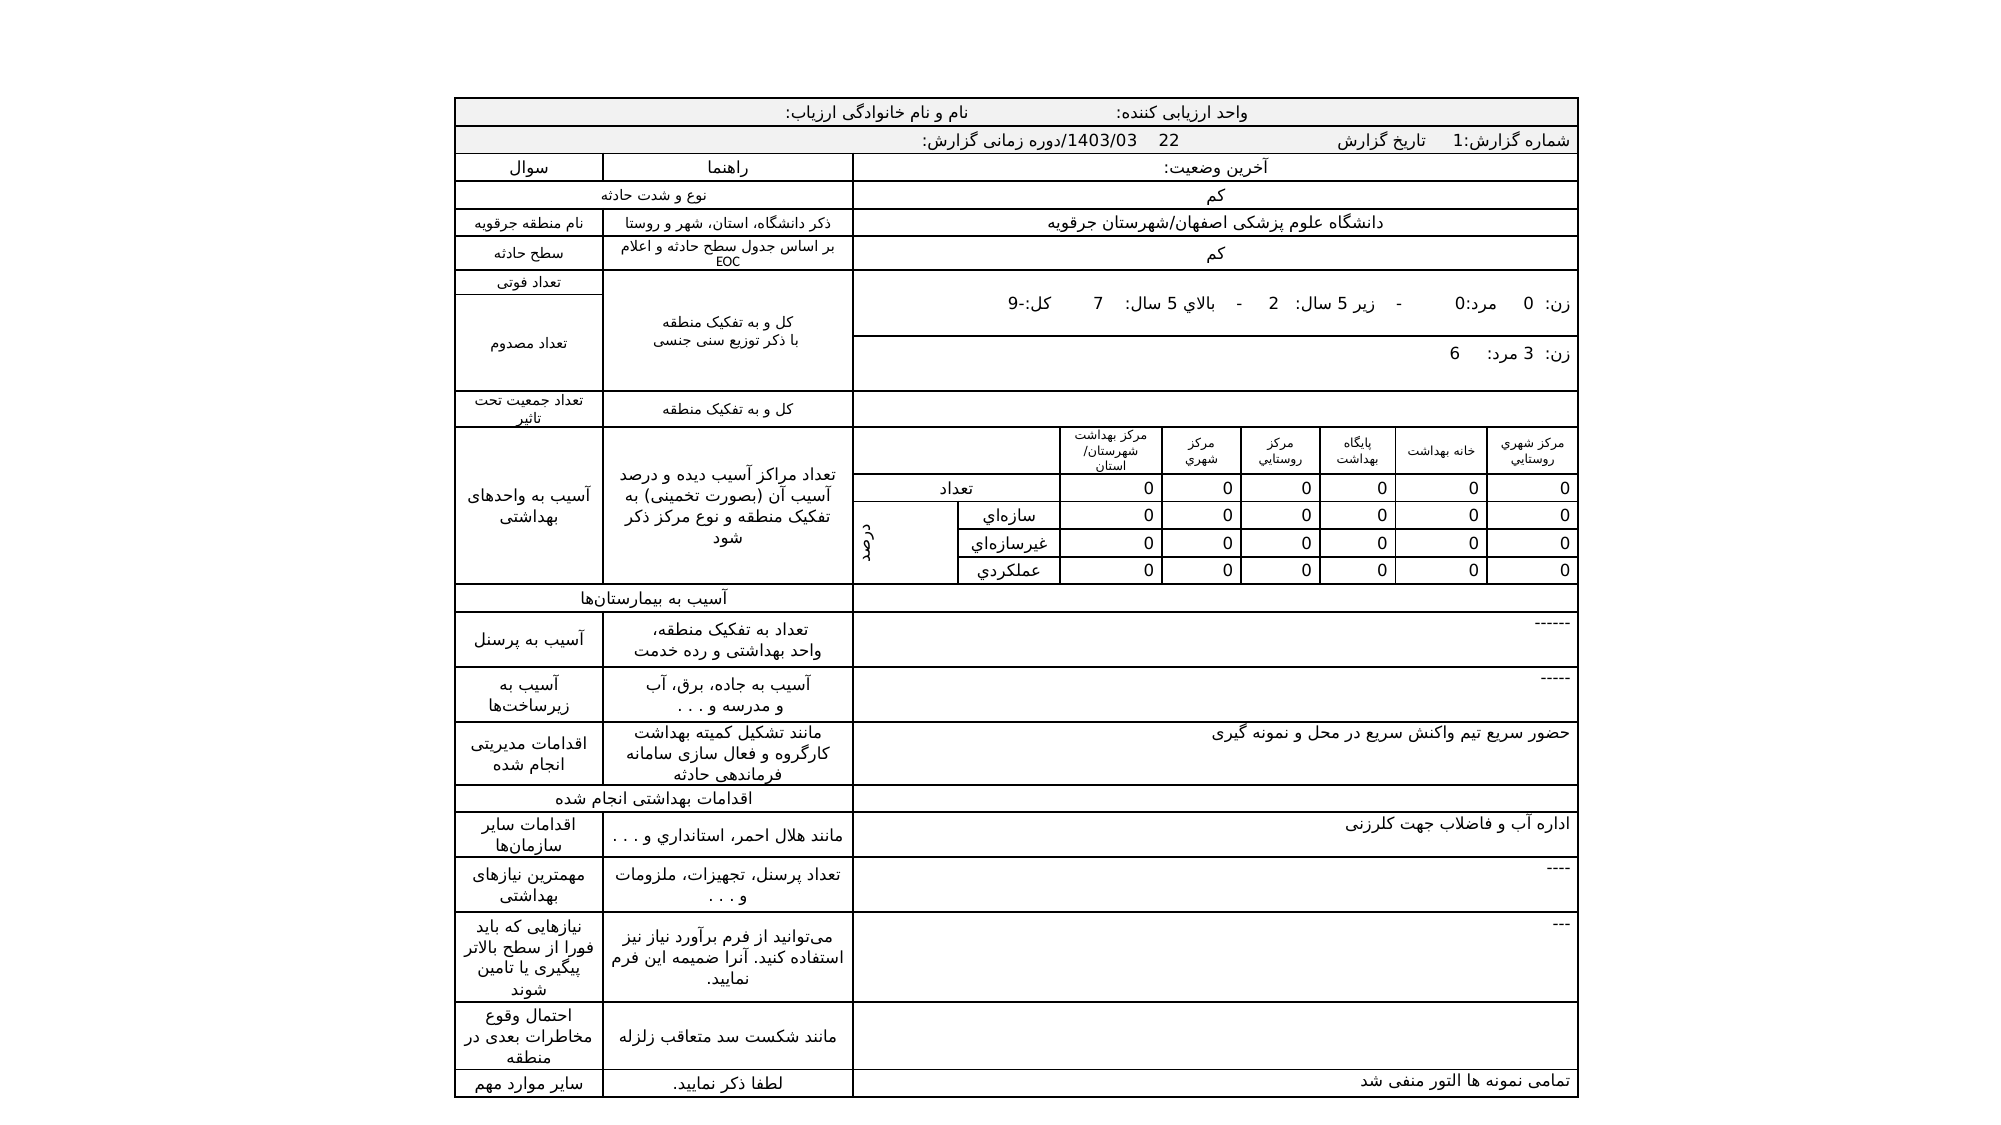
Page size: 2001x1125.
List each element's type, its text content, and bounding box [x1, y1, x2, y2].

table_cell 0 [1321, 530, 1395, 556]
table_cell خانه بهداشت [1396, 428, 1486, 473]
table_cell آسیب به واحدهای بهداشتی [456, 428, 602, 583]
table_cell ذکر دانشگاه، استان، شهر و روستا [604, 210, 852, 235]
table_cell [854, 1003, 1577, 1069]
table_cell تعداد مصدوم [456, 295, 602, 390]
table_cell مركز بهداشت شهرستان/ استان [1061, 428, 1161, 473]
table_cell 0 [1321, 558, 1395, 583]
table_cell 0 [1163, 475, 1240, 501]
table_header واحد ارزیابی کننده: نام و نام خانوادگی ارزیاب: [456, 99, 1577, 125]
table_cell ----- [854, 668, 1577, 721]
table_cell [854, 786, 1577, 811]
table_cell 0 [1163, 558, 1240, 583]
table_cell 0 [1242, 502, 1319, 528]
table_cell آسيب به زيرساخت‌ها [456, 668, 602, 721]
table_cell سایر موارد مهم [456, 1070, 602, 1096]
table_cell تعداد پرسنل، ‌تجهيزات، ملزومات و . . . [604, 858, 852, 911]
table_cell اقدامات ساير سازمان‌ها [456, 813, 602, 856]
table_cell 0 [1396, 558, 1486, 583]
table_cell مانند تشکیل کمیته بهداشت کارگروه و فعال سازی سامانه فرماندهی حادثه [604, 723, 852, 784]
table_cell می‌توانید از فرم برآورد نیاز نیز استفاده کنید. آنرا ضمیمه این فرم نمایید. [604, 913, 852, 1001]
table_cell آسیب به بیمارستان‌ها [456, 585, 852, 611]
table_cell 0 [1396, 475, 1486, 501]
table_cell 0 [1061, 558, 1161, 583]
table_cell غيرسازه‌اي [959, 530, 1059, 556]
table_cell پايگاه بهداشت [1321, 428, 1395, 473]
table_cell مانند هلال احمر، استانداري و . . . [604, 813, 852, 856]
table_cell 0 [1242, 558, 1319, 583]
table_cell کل و به تفکیک منطقه [604, 392, 852, 426]
table_cell احتمال وقوع مخاطرات بعدی در منطقه [456, 1003, 602, 1069]
table_cell تمامی نمونه ها التور منفی شد [854, 1070, 1577, 1096]
table_cell کل و به تفکیک منطقه با ذکر توزیع سنی جنسی [604, 271, 852, 390]
table_cell 0 [1488, 530, 1577, 556]
table_cell 0 [1488, 475, 1577, 501]
table_cell 0 [1061, 530, 1161, 556]
table_cell مركز شهري روستايي [1488, 428, 1577, 473]
table_cell حضور سریع تیم واکنش سریع در محل و نمونه گیری [854, 723, 1577, 784]
table_cell تعداد به تفکیک منطقه، واحد بهداشتی و رده خدمت [604, 613, 852, 666]
table_cell تعداد جمعیت تحت تاثیر [456, 392, 602, 426]
table_cell تعداد [854, 475, 1059, 501]
table_cell کم [854, 182, 1577, 208]
table_cell مانند شکست سد متعاقب زلزله [604, 1003, 852, 1069]
table_cell زن: 3 مرد: 6 [854, 337, 1577, 390]
table_cell مركز شهري [1163, 428, 1240, 473]
table_cell نوع و شدت حادثه [456, 182, 852, 208]
table_cell شماره گزارش:1 تاریخ گزارش 22 1403/03/دوره زمانی گزارش: [456, 127, 1577, 153]
table_cell کم [854, 237, 1577, 269]
table_cell آسيب به جاده، برق، آب و مدرسه و . . . [604, 668, 852, 721]
table_cell سازه‌اي [959, 502, 1059, 528]
table_cell 0 [1396, 530, 1486, 556]
table_cell ------ [854, 613, 1577, 666]
table_cell راهنما [604, 154, 852, 180]
table_cell 0 [1061, 502, 1161, 528]
table_cell 0 [1488, 502, 1577, 528]
table_cell اقدامات بهداشتی انجام شده [456, 786, 852, 811]
table_cell اقدامات مدیریتی انجام شده [456, 723, 602, 784]
table_cell لطفا ذکر نمایید. [604, 1070, 852, 1096]
table_cell تعداد فوتی [456, 271, 602, 294]
table_cell سطح حادثه [456, 237, 602, 269]
table_cell مهمترین نیازهای بهداشتی [456, 858, 602, 911]
table_cell اداره آب و فاضلاب جهت کلرزنی [854, 813, 1577, 856]
table_cell 0 [1321, 475, 1395, 501]
table_cell 0 [1163, 502, 1240, 528]
table_cell 0 [1163, 530, 1240, 556]
table_cell [854, 392, 1577, 426]
table_cell [854, 428, 1059, 473]
table_cell 0 [1488, 558, 1577, 583]
table_cell بر اساس جدول سطح حادثه و اعلام EOC [604, 237, 852, 269]
table_cell --- [854, 913, 1577, 1001]
table_cell دانشگاه علوم پزشکی اصفهان/شهرستان جرقویه [854, 210, 1577, 235]
table_cell 0 [1321, 502, 1395, 528]
table_cell [854, 585, 1577, 611]
table_cell 0 [1396, 502, 1486, 528]
table_cell آسیب به پرسنل [456, 613, 602, 666]
table_cell تعداد مراکز آسیب دیده و درصد آسیب آن (بصورت تخمینی) به تفکیک منطقه و نوع مرکز ذکر شود [604, 428, 852, 583]
table_cell درصد [854, 502, 957, 583]
table_cell مركز روستايي [1242, 428, 1319, 473]
table_cell 0 [1242, 530, 1319, 556]
table_cell عملكردي [959, 558, 1059, 583]
table_cell ---- [854, 858, 1577, 911]
table_cell زن: 0 مرد:0 - زير 5 سال: 2 - بالاي 5 سال: 7 كل:-9 [854, 271, 1577, 335]
table_cell سوال [456, 154, 602, 180]
table_cell آخرین وضعیت: [854, 154, 1577, 180]
table_cell 0 [1061, 475, 1161, 501]
table_cell نیازهایی که باید فورا از سطح بالاتر پیگیری یا تامین شوند [456, 913, 602, 1001]
table_cell نام منطقه جرقویه [456, 210, 602, 235]
table_cell 0 [1242, 475, 1319, 501]
